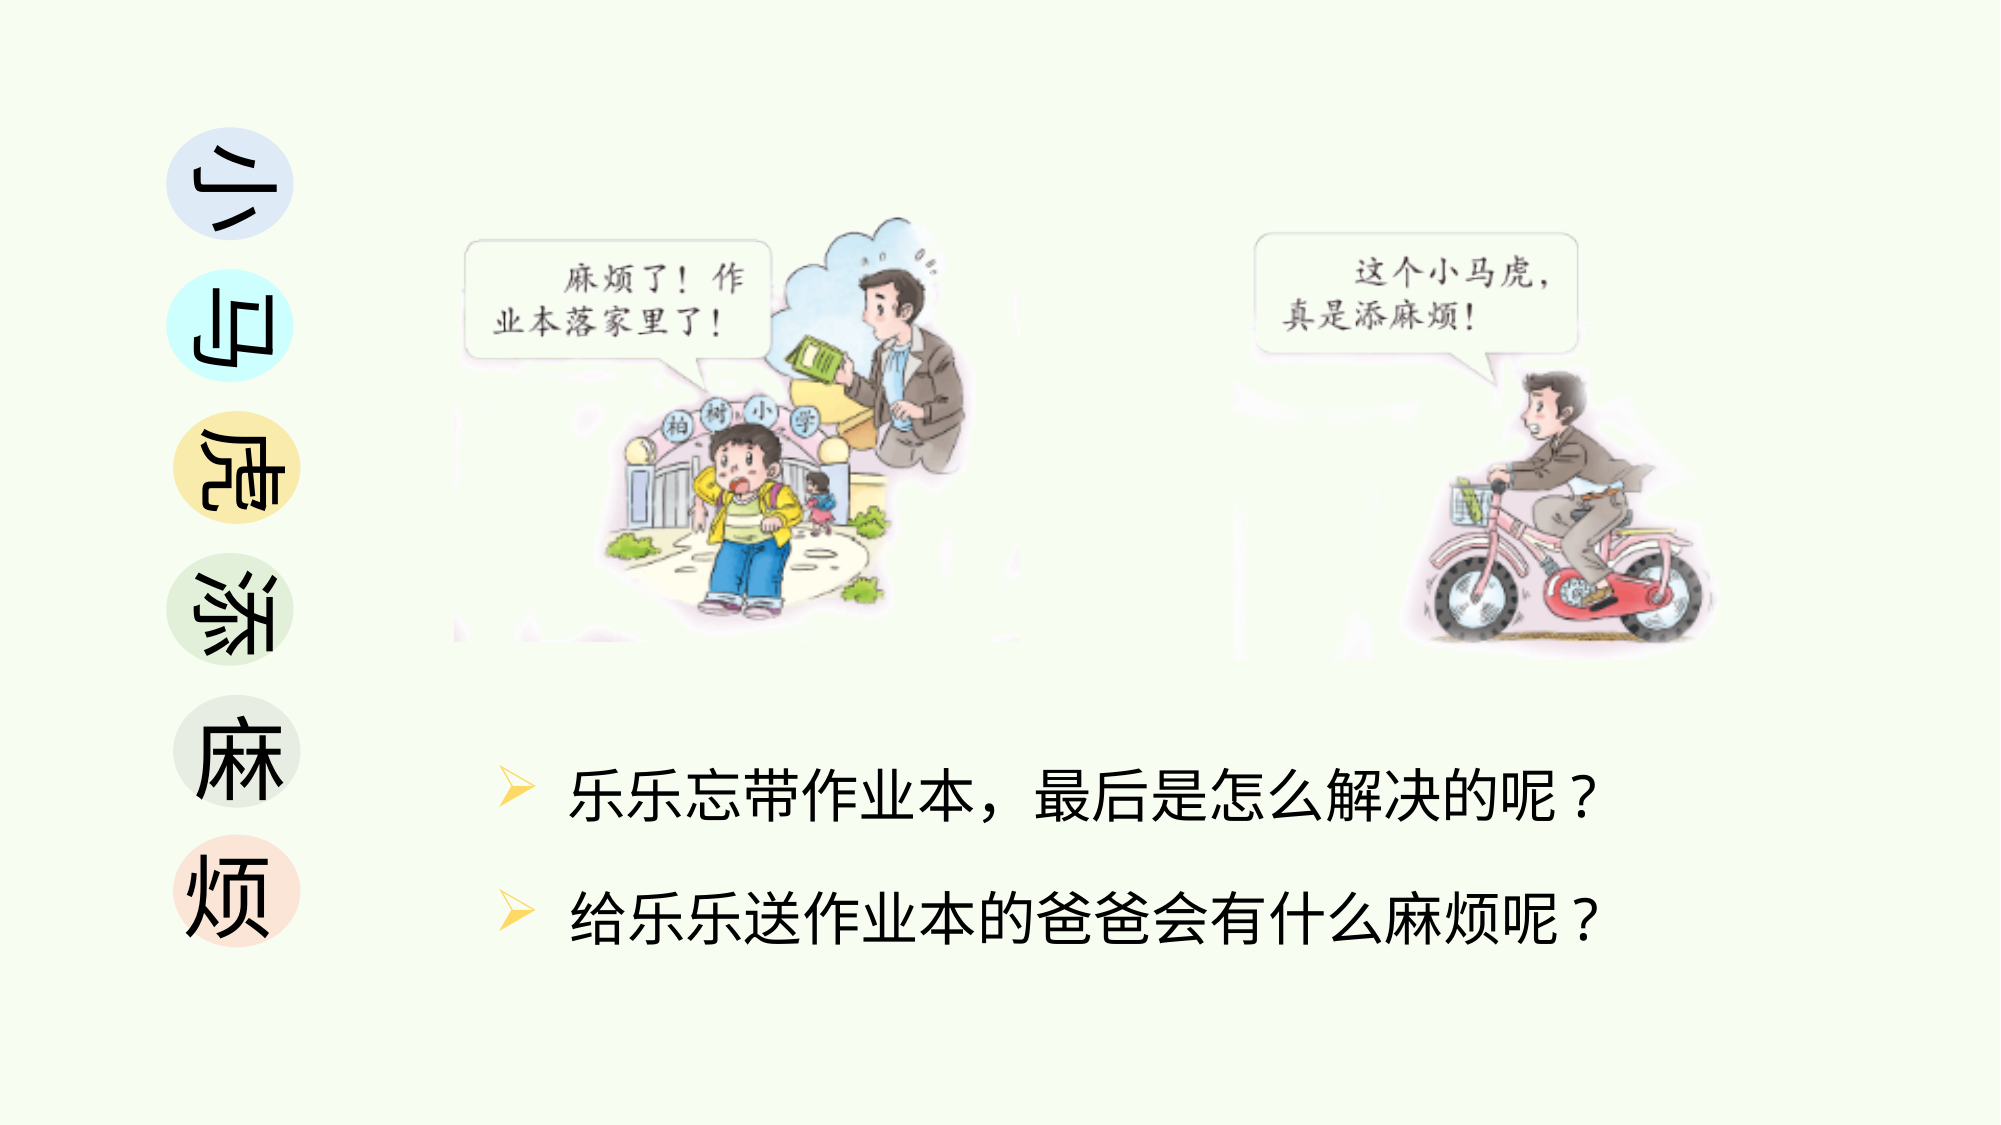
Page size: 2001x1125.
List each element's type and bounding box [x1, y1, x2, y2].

text_box [158, 127, 308, 959]
text_box [479, 751, 1709, 961]
picture [1233, 205, 1821, 660]
picture [454, 170, 1020, 642]
